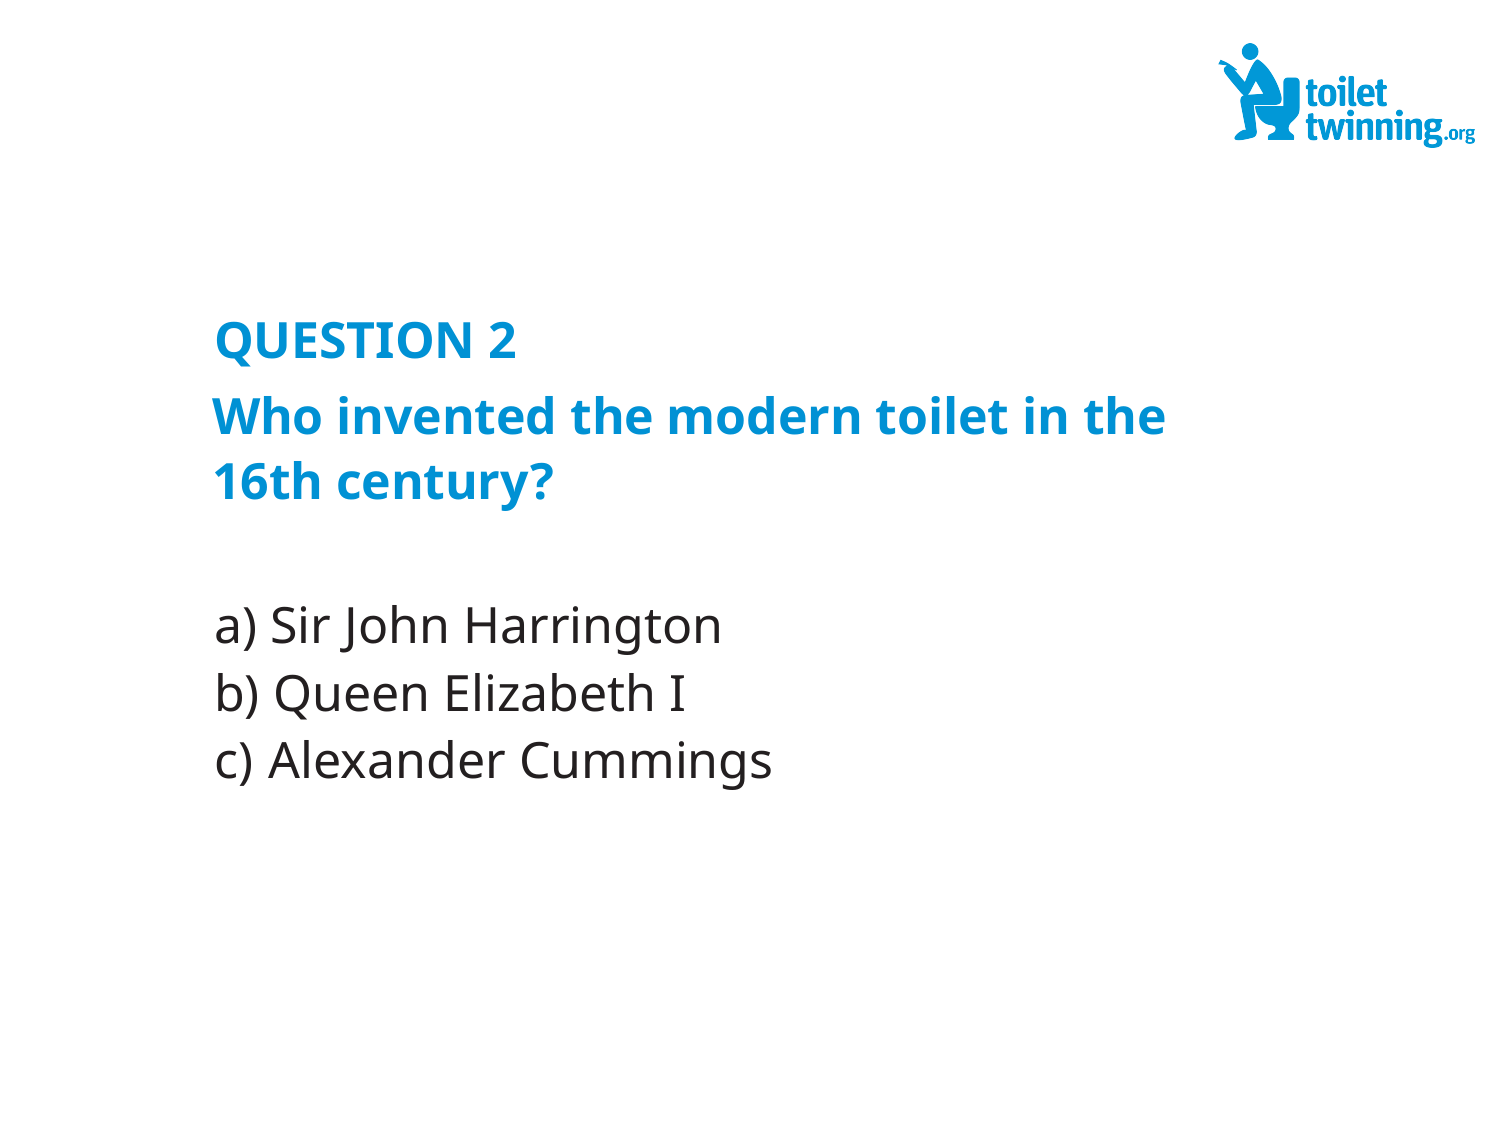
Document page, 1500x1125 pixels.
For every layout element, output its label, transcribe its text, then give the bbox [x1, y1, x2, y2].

picture [1218, 43, 1254, 80]
text_box QUESTION 2 Who invented the modern toilet in the 16th century? Sir John Harrington Queen Elizabeth I Alexander Cummings [197, 296, 1202, 797]
picture [1218, 43, 1475, 148]
picture [1250, 84, 1261, 94]
